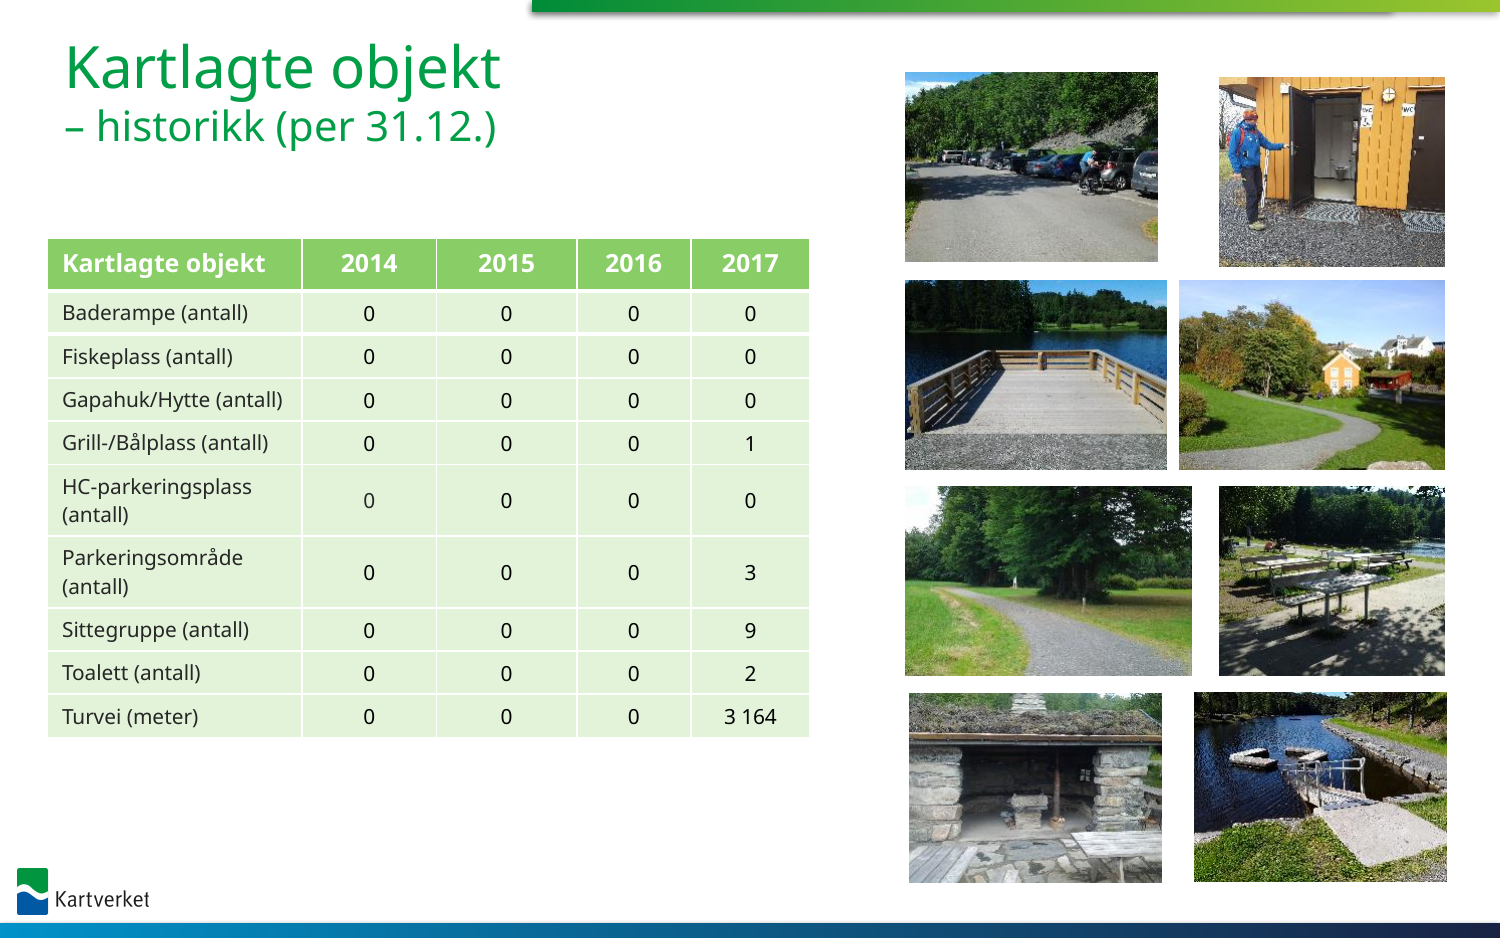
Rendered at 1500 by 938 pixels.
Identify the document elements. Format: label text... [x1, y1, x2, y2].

table_cell 0 [692, 379, 809, 420]
table_cell 0 [437, 465, 576, 535]
table_cell 0 [578, 652, 690, 693]
table_cell 0 [578, 379, 690, 420]
picture [909, 693, 1163, 884]
table_header 2016 [578, 239, 690, 289]
table_cell Gapahuk/Hytte (antall) [48, 379, 301, 420]
table_cell 0 [578, 336, 690, 377]
table_cell Turvei (meter) [48, 695, 301, 737]
table_cell 0 [303, 379, 436, 420]
table_cell 0 [303, 652, 436, 693]
table_header 2017 [692, 239, 809, 289]
table_cell 0 [578, 609, 690, 650]
table_cell 0 [578, 537, 690, 607]
table_cell 0 [303, 422, 436, 464]
table_cell 0 [578, 422, 690, 464]
table_cell Sittegruppe (antall) [48, 609, 301, 650]
table_cell 3 164 [692, 695, 809, 737]
table_cell 0 [437, 379, 576, 420]
table_cell 0 [437, 695, 576, 737]
table_cell 0 [692, 336, 809, 377]
table_cell 0 [437, 652, 576, 693]
table_cell Parkeringsområde (antall) [48, 537, 301, 607]
table_cell 0 [692, 465, 809, 535]
picture [905, 486, 1193, 676]
picture [1179, 280, 1445, 470]
table_cell 0 [437, 609, 576, 650]
picture [1194, 692, 1448, 882]
table_cell 9 [692, 609, 809, 650]
table_cell 0 [578, 465, 690, 535]
table_cell 0 [578, 293, 690, 332]
table_cell 0 [692, 293, 809, 332]
table_cell 0 [303, 293, 436, 332]
table_cell 0 [303, 465, 436, 535]
table_cell 0 [437, 293, 576, 332]
table_header 2015 [437, 239, 576, 289]
table_cell 0 [303, 609, 436, 650]
picture [1219, 486, 1445, 676]
table_cell Baderampe (antall) [48, 293, 301, 332]
picture [905, 72, 1158, 262]
table_cell 3 [692, 537, 809, 607]
table_cell 0 [303, 537, 436, 607]
table_cell Grill-/Bålplass (antall) [48, 422, 301, 464]
table_cell 0 [303, 695, 436, 737]
table_cell Toalett (antall) [48, 652, 301, 693]
table_cell 2 [692, 652, 809, 693]
table_cell 0 [437, 336, 576, 377]
table_cell 0 [437, 422, 576, 464]
table_cell 1 [692, 422, 809, 464]
table_cell 0 [437, 537, 576, 607]
text_box Kartlagte objekt – historikk (per 31.12.) [49, 14, 1431, 158]
table_cell Fiskeplass (antall) [48, 336, 301, 377]
table_cell 0 [303, 336, 436, 377]
table_cell 0 [578, 695, 690, 737]
table_cell HC-parkeringsplass (antall) [48, 465, 301, 535]
table_header Kartlagte objekt [48, 239, 301, 289]
picture [905, 280, 1167, 470]
table_header 2014 [303, 239, 436, 289]
picture [1219, 77, 1445, 267]
